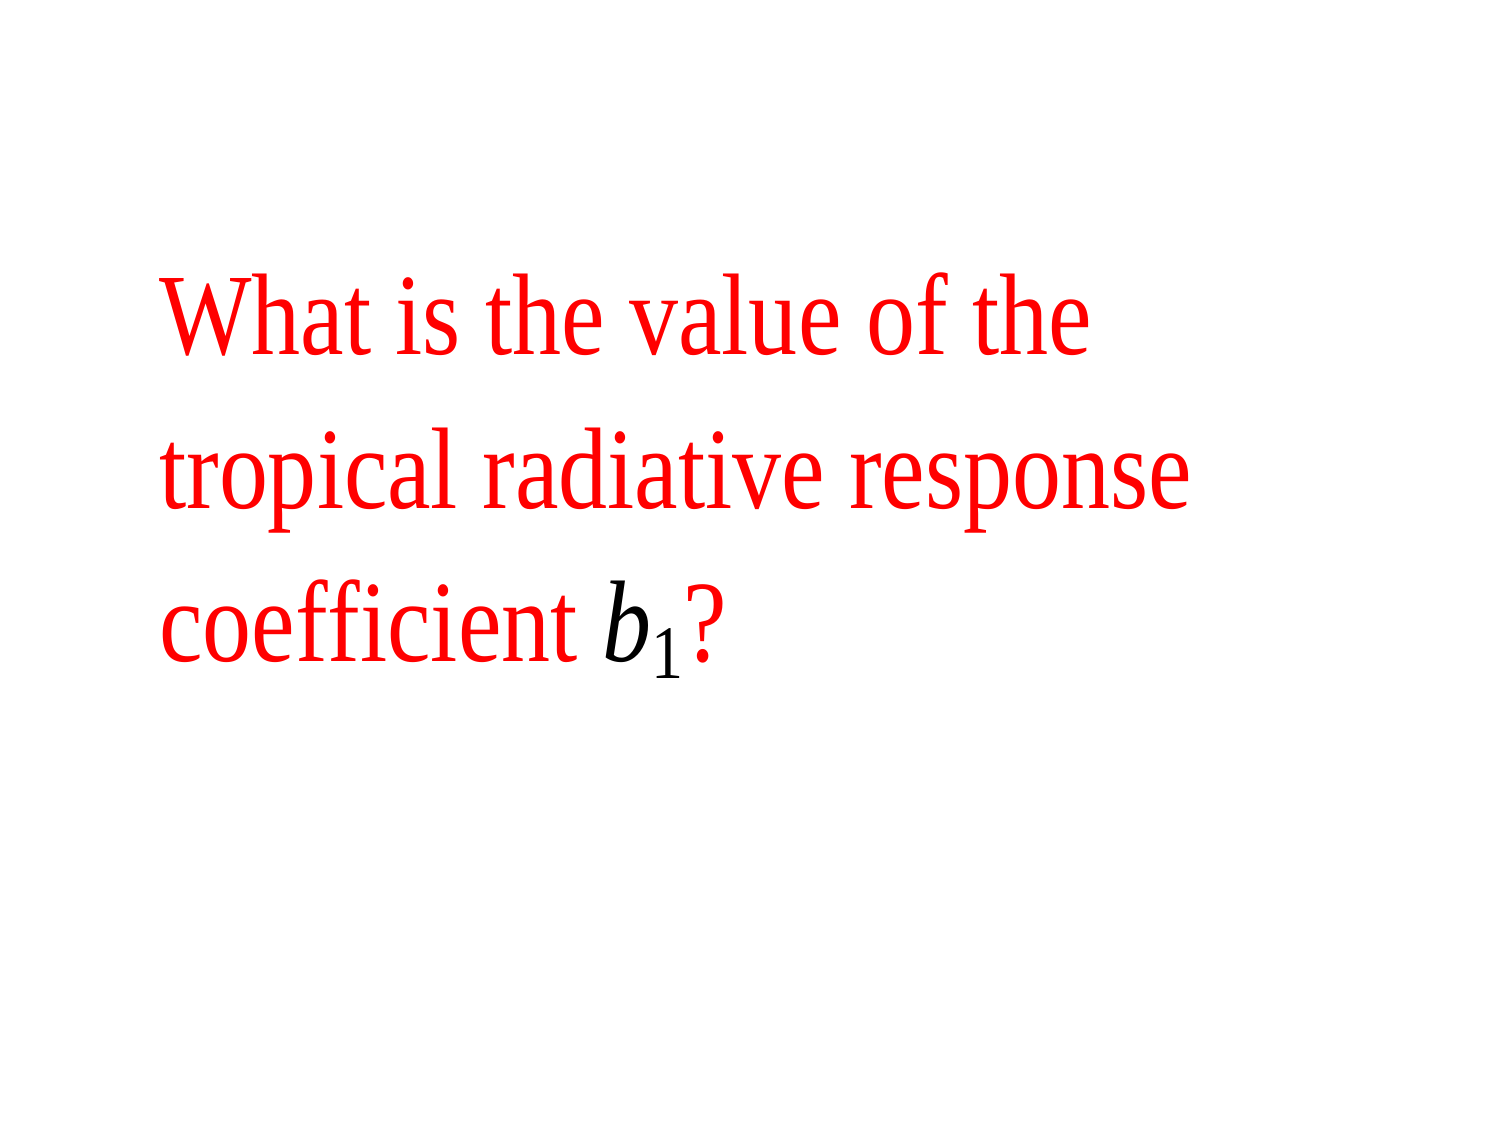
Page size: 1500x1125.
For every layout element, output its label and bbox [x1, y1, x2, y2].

picture [159, 246, 1389, 740]
